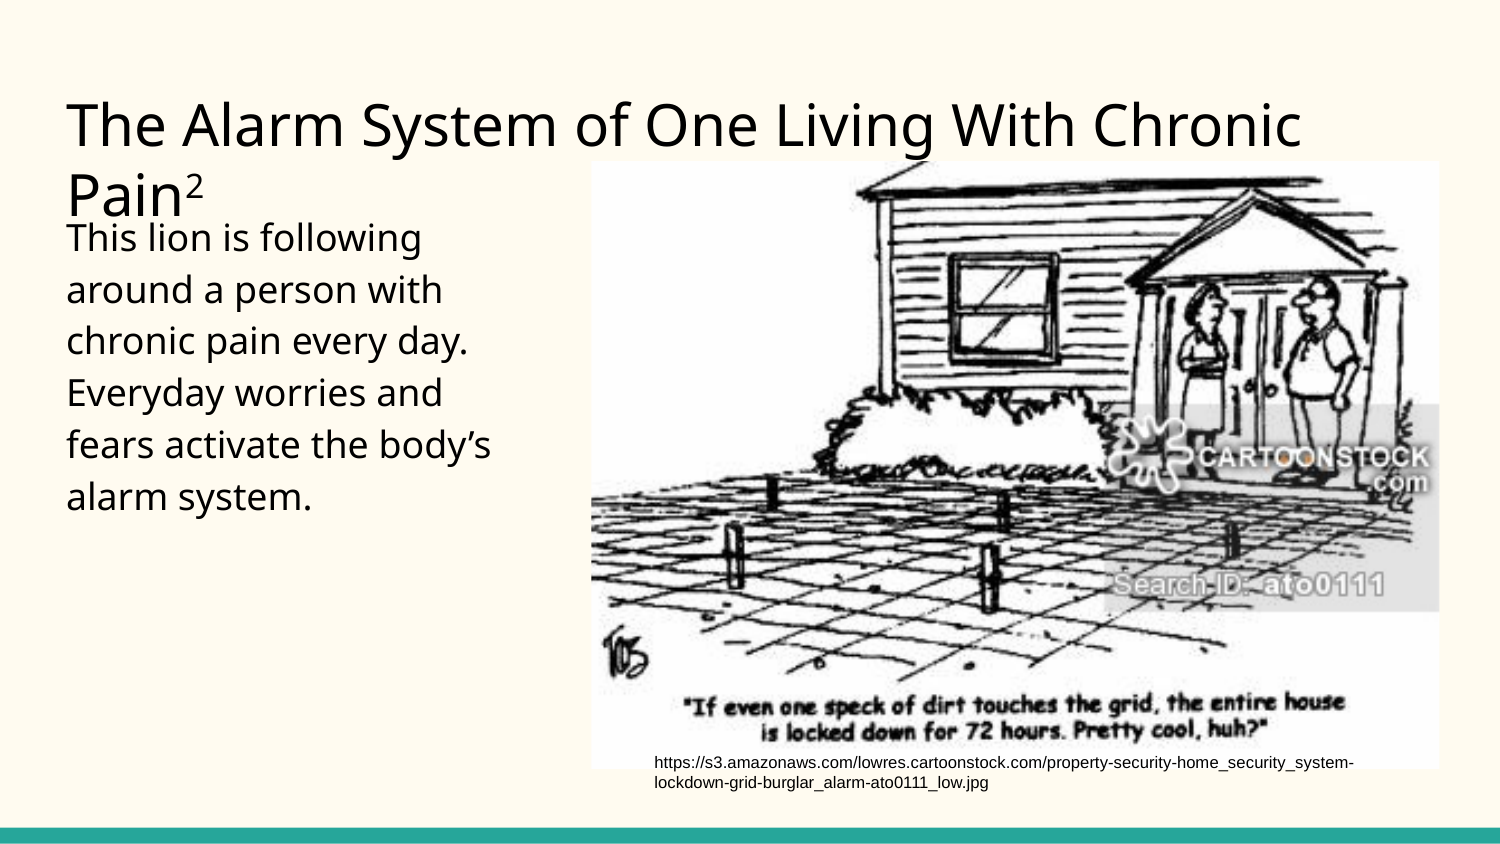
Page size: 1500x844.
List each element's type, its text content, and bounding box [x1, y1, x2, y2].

list This lion is following around a person with chronic pain every day. Everyday worries and fears activate the body’s alarm system. [51, 192, 518, 552]
title The Alarm System of One Living With Chronic Pain2 [51, 72, 1449, 174]
text_box https://s3.amazonaws.com/lowres.cartoonstock.com/property-security-home_security_system-lockdown-grid-burglar_alarm-ato0111_low.jpg [639, 777, 1402, 844]
picture [591, 161, 1440, 769]
